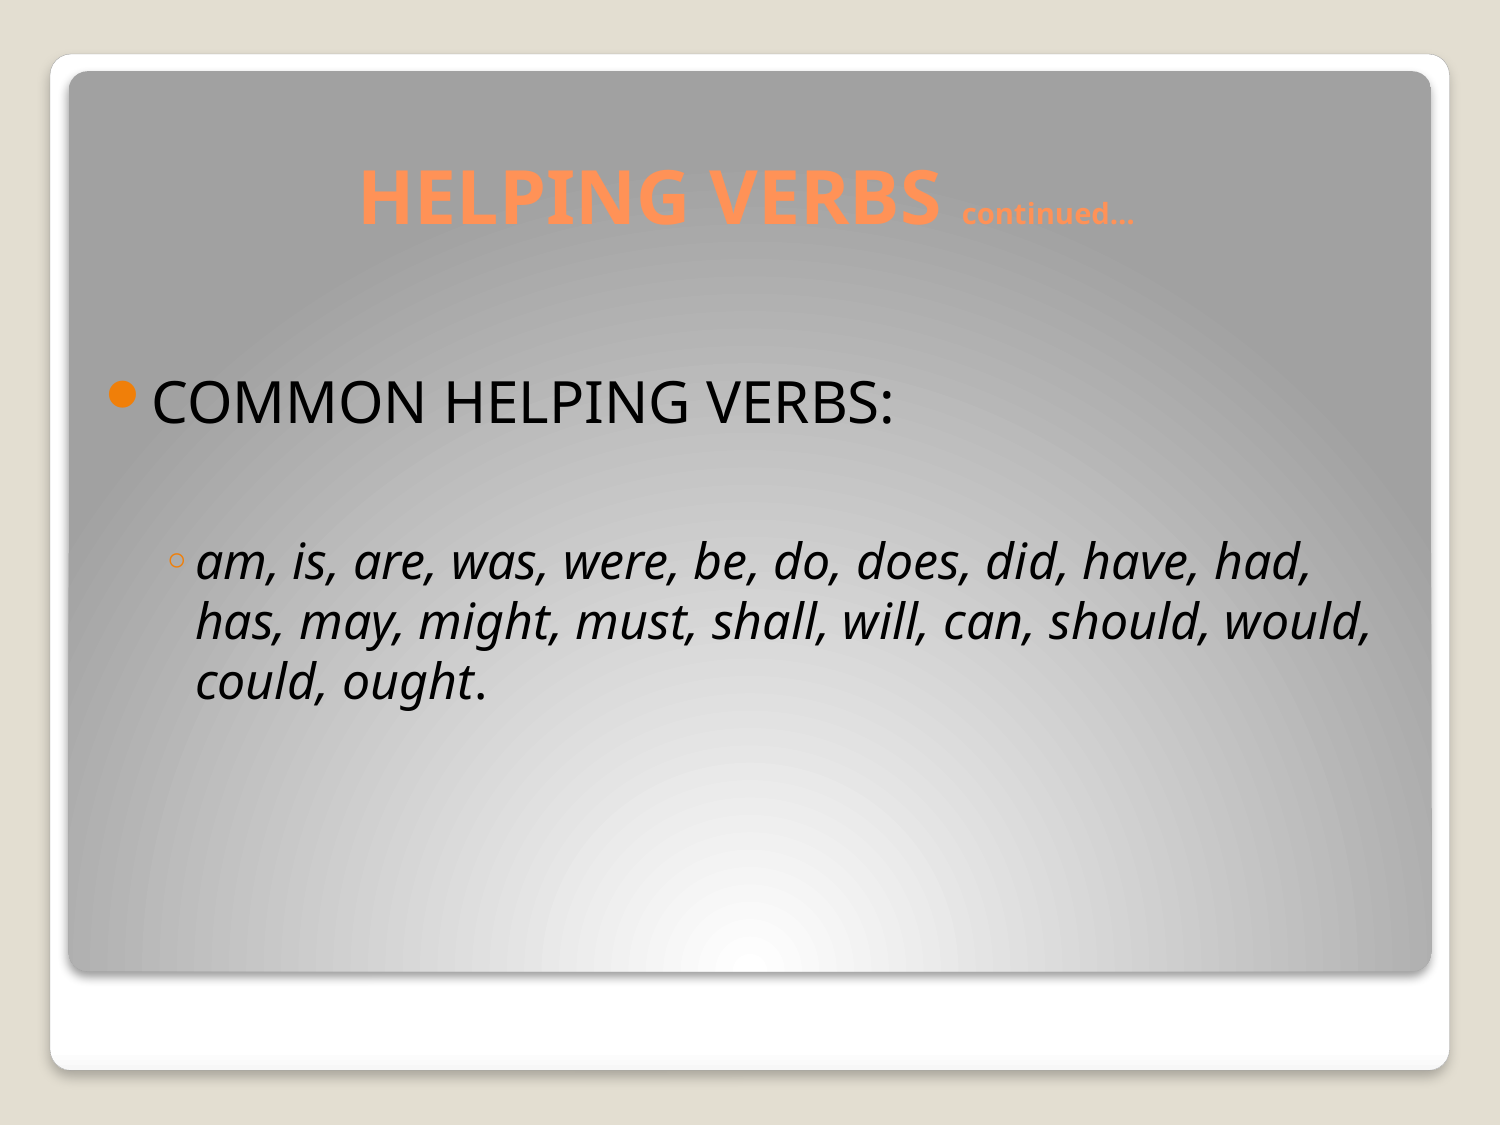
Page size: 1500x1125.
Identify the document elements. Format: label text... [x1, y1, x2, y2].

title HELPING VERBS continued… [75, 75, 1418, 248]
list COMMON HELPING VERBS: am, is, are, was, were, be, do, does, did, have, had, has, may, might, must, shall, will, can, should, would, could, ought. [75, 275, 1418, 962]
